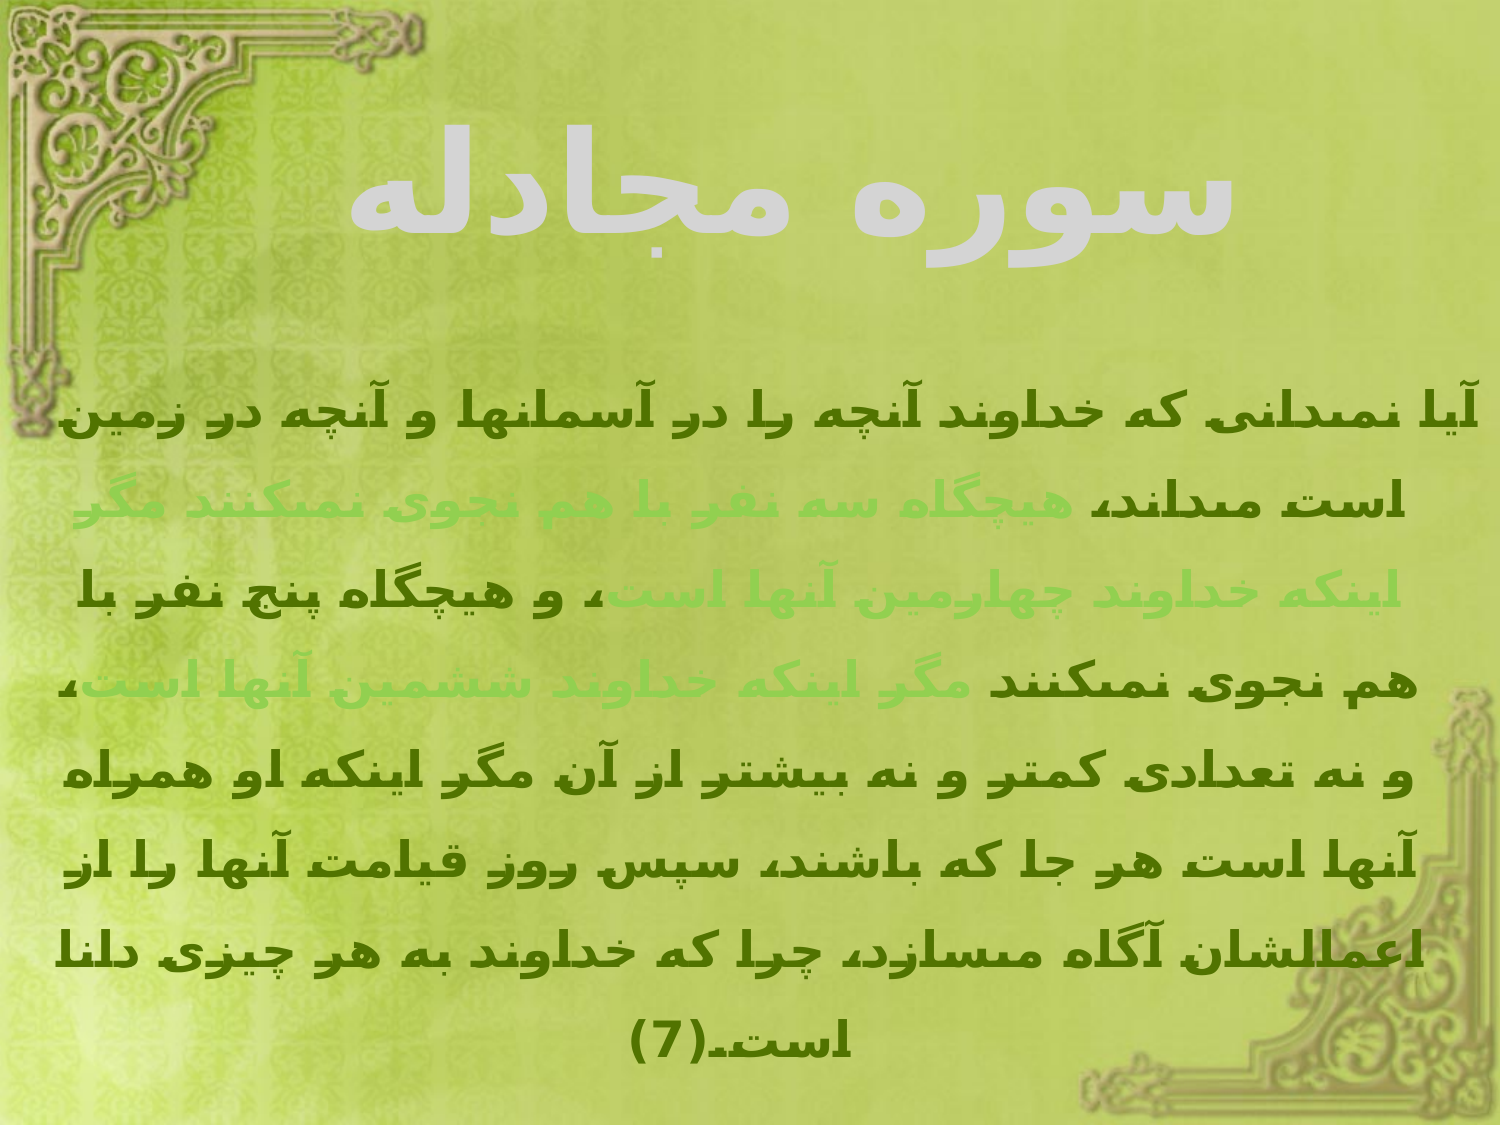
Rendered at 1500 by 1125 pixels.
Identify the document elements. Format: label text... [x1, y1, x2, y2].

title سوره مجادله [93, 81, 1444, 270]
list آيا نمى‏دانى كه خداوند آنچه را در آسمانها و آنچه در زمين است مى‏داند، هيچگاه سه نفر با هم نجوى نمى‏كنند مگر اينكه خداوند چهارمين آنها است، و هيچگاه پنج نفر با هم نجوى نمى‏كنند مگر اينكه خداوند ششمين آنها است، و نه تعدادى كمتر و نه بيشتر از آن مگر اينكه او همراه آنها است هر جا كه باشند، سپس روز قيامت آنها را از اعمالشان آگاه مى‏سازد، چرا كه خداوند به هر چيزى دانا است.(7) [37, 339, 1500, 1091]
picture [0, 0, 1500, 1125]
